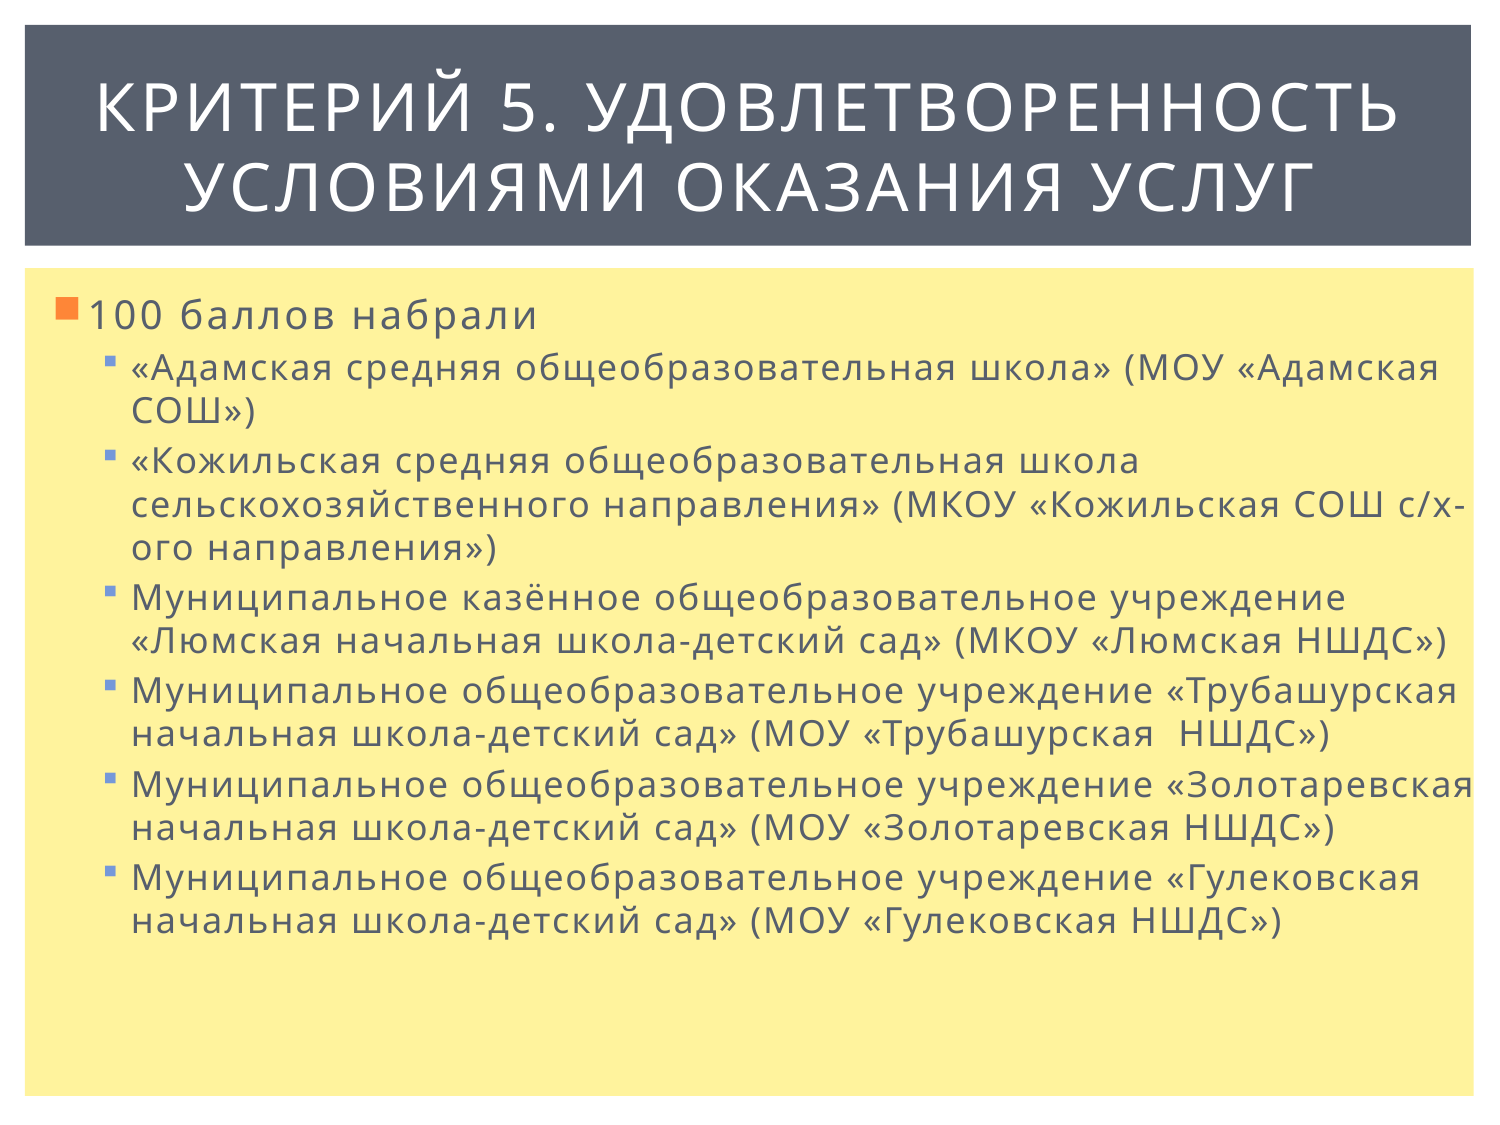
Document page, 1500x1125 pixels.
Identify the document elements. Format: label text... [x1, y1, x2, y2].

title КРИТЕРИЙ 5. УДОВЛЕТВОРЕННОСТЬ УСЛОВИЯМИ ОКАЗАНИЯ УСЛУГ [62, 58, 1438, 232]
list 100 баллов набрали «Адамская средняя общеобразовательная школа» (МОУ «Адамская СОШ») «Кожильская средняя общеобразовательная школа сельскохозяйственного направления» (МКОУ «Кожильская СОШ с/х-ого направления») Муниципальное казённое общеобразовательное учреждение «Люмская начальная школа-детский сад» (МКОУ «Люмская НШДС») Муниципальное общеобразовательное учреждение «Трубашурская начальная школа-детский сад» (МОУ «Трубашурская НШДС») Муниципальное общеобразовательное учреждение «Золотаревская начальная школа-детский сад» (МОУ «Золотаревская НШДС») Муниципальное общеобразовательное учреждение «Гулековская начальная школа-детский сад» (МОУ «Гулековская НШДС») [29, 281, 1495, 1094]
